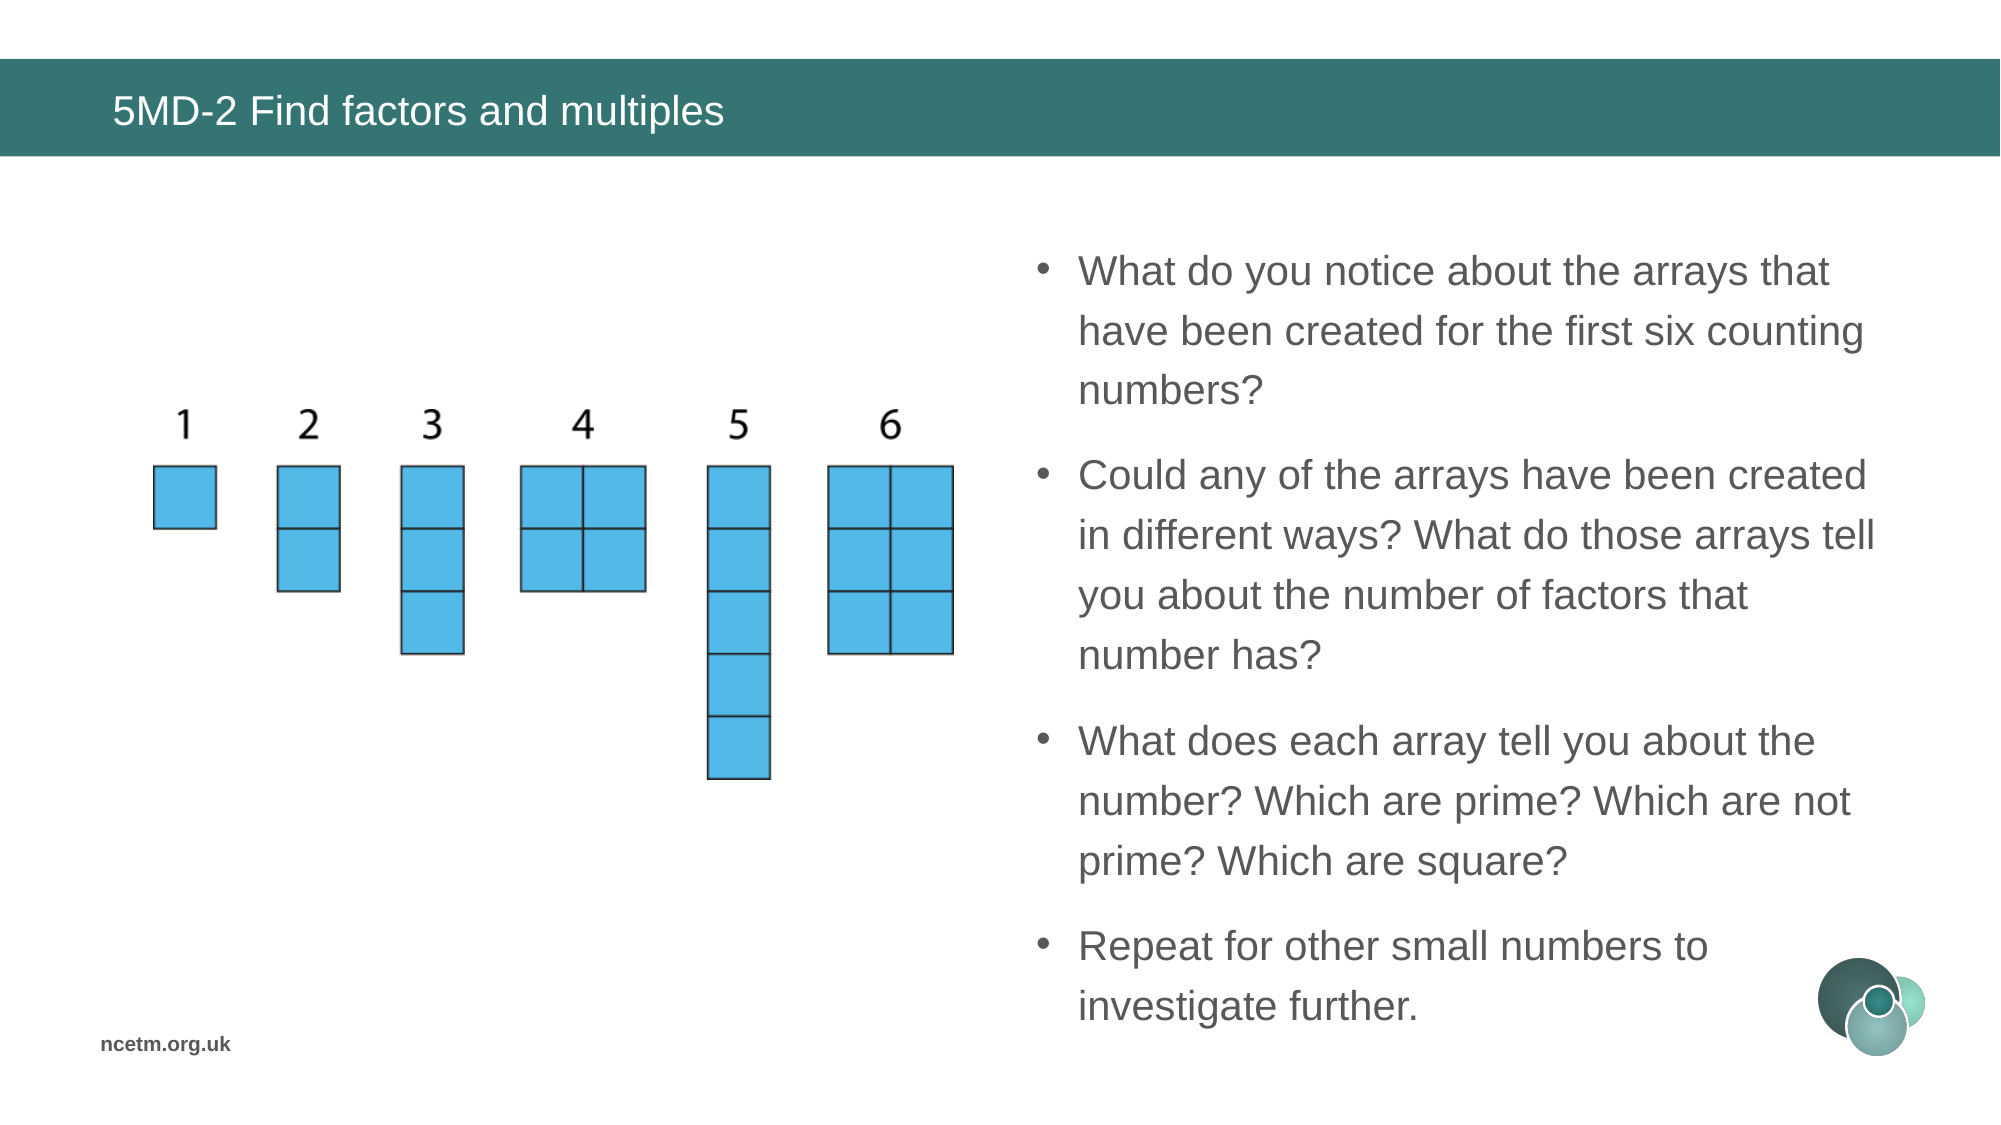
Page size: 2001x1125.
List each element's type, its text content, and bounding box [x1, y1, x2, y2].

title 5MD-2 Find factors and multiples [97, 76, 1945, 147]
picture [153, 409, 955, 780]
text_box What do you notice about the arrays that have been created for the first six counting numbers? Could any of the arrays have been created in different ways? What do those arrays tell you about the number of factors that number has? What does each array tell you about the number? Which are prime? Which are not prime? Which are square? Repeat for other small numbers to investigate further. [1021, 226, 1906, 899]
picture [1818, 958, 1925, 1056]
